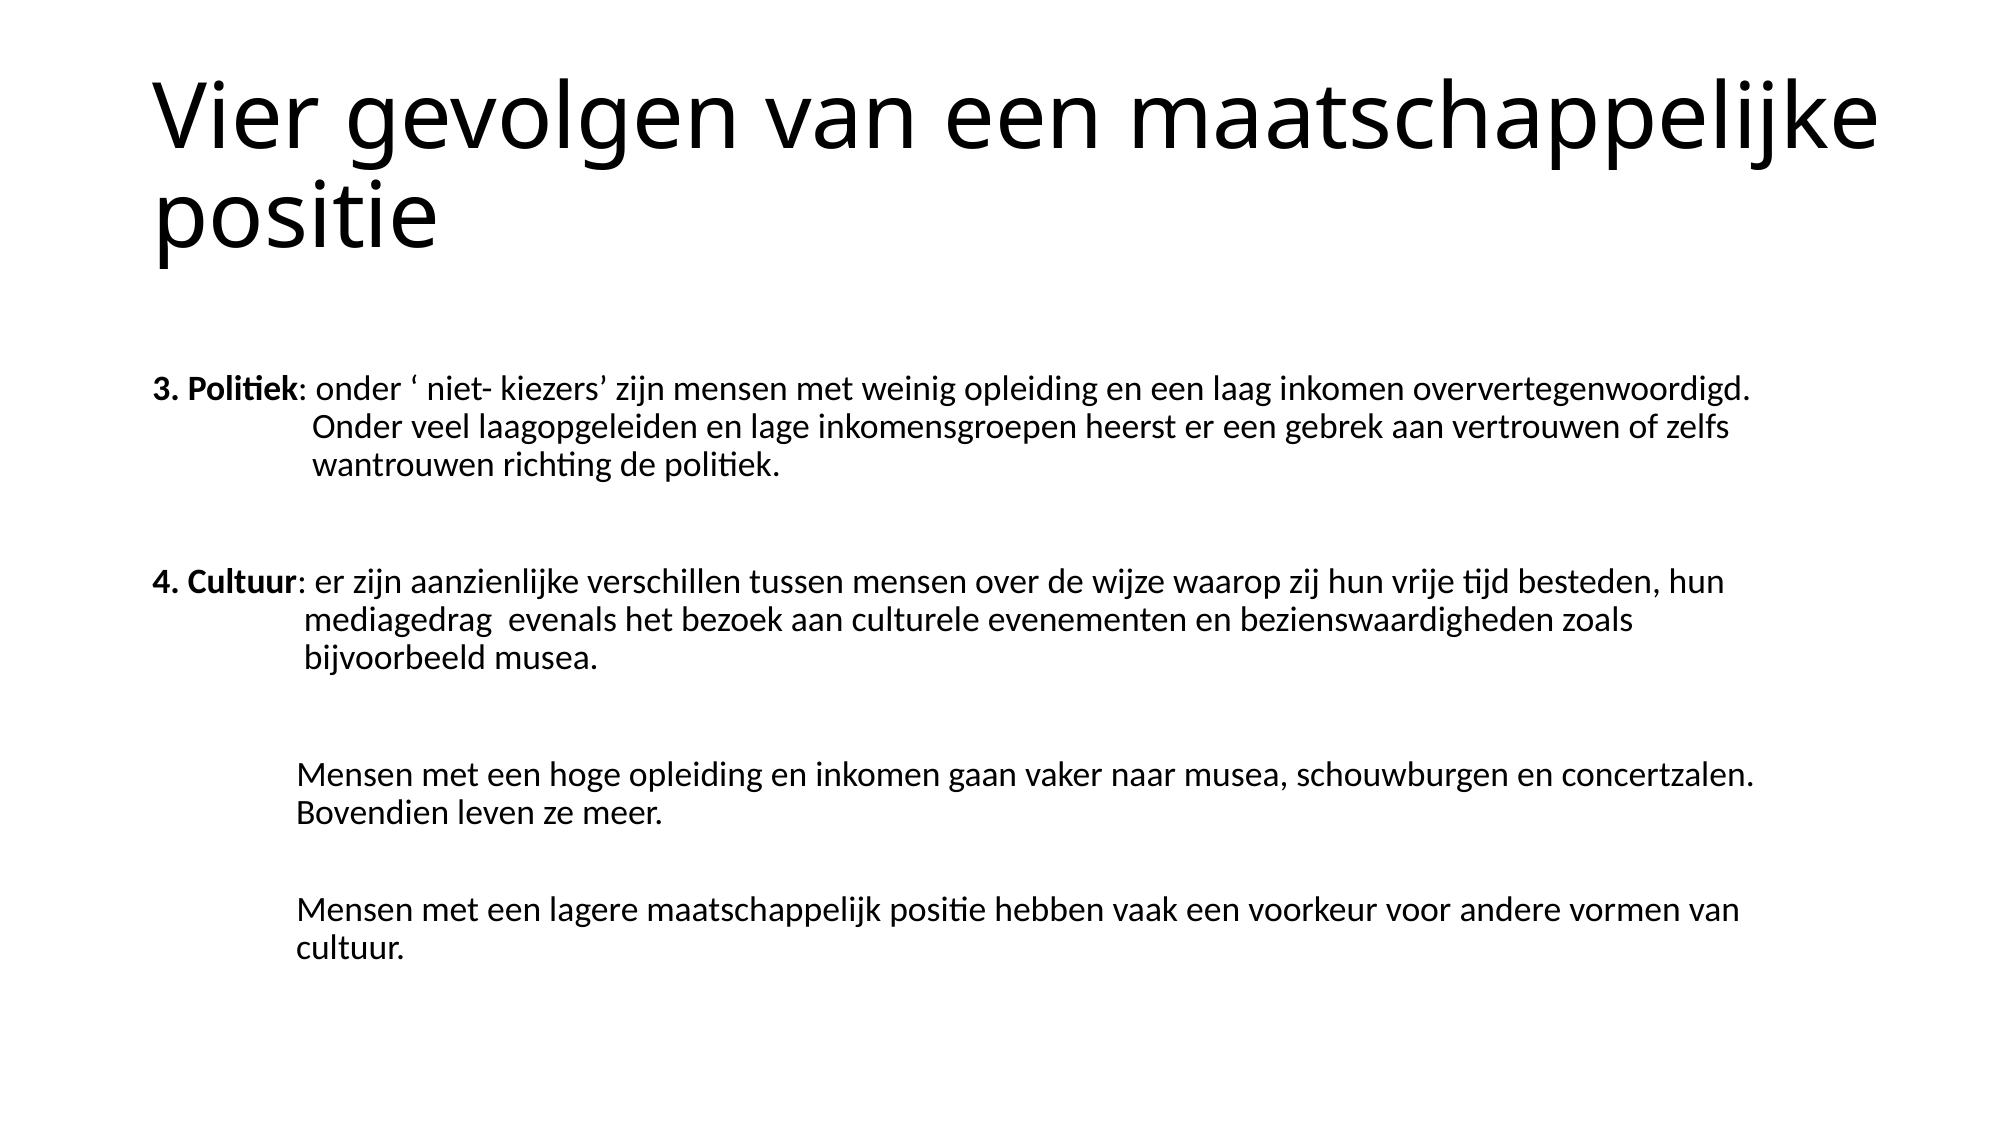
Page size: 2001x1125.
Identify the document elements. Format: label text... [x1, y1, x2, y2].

list 3. Politiek: onder ‘ niet- kiezers’ zijn mensen met weinig opleiding en een laag inkomen oververtegenwoordigd. Onder veel laagopgeleiden en lage inkomensgroepen heerst er een gebrek aan vertrouwen of zelfs wantrouwen richting de politiek. 4. Cultuur: er zijn aanzienlijke verschillen tussen mensen over de wijze waarop zij hun vrije tijd besteden, hun mediagedrag evenals het bezoek aan culturele evenementen en bezienswaardigheden zoals bijvoorbeeld musea. Mensen met een hoge opleiding en inkomen gaan vaker naar musea, schouwburgen en concertzalen. Bovendien leven ze meer. Mensen met een lagere maatschappelijk positie hebben vaak een voorkeur voor andere vormen van cultuur. [137, 299, 1921, 1014]
title Vier gevolgen van een maatschappelijke positie [137, 59, 1921, 278]
